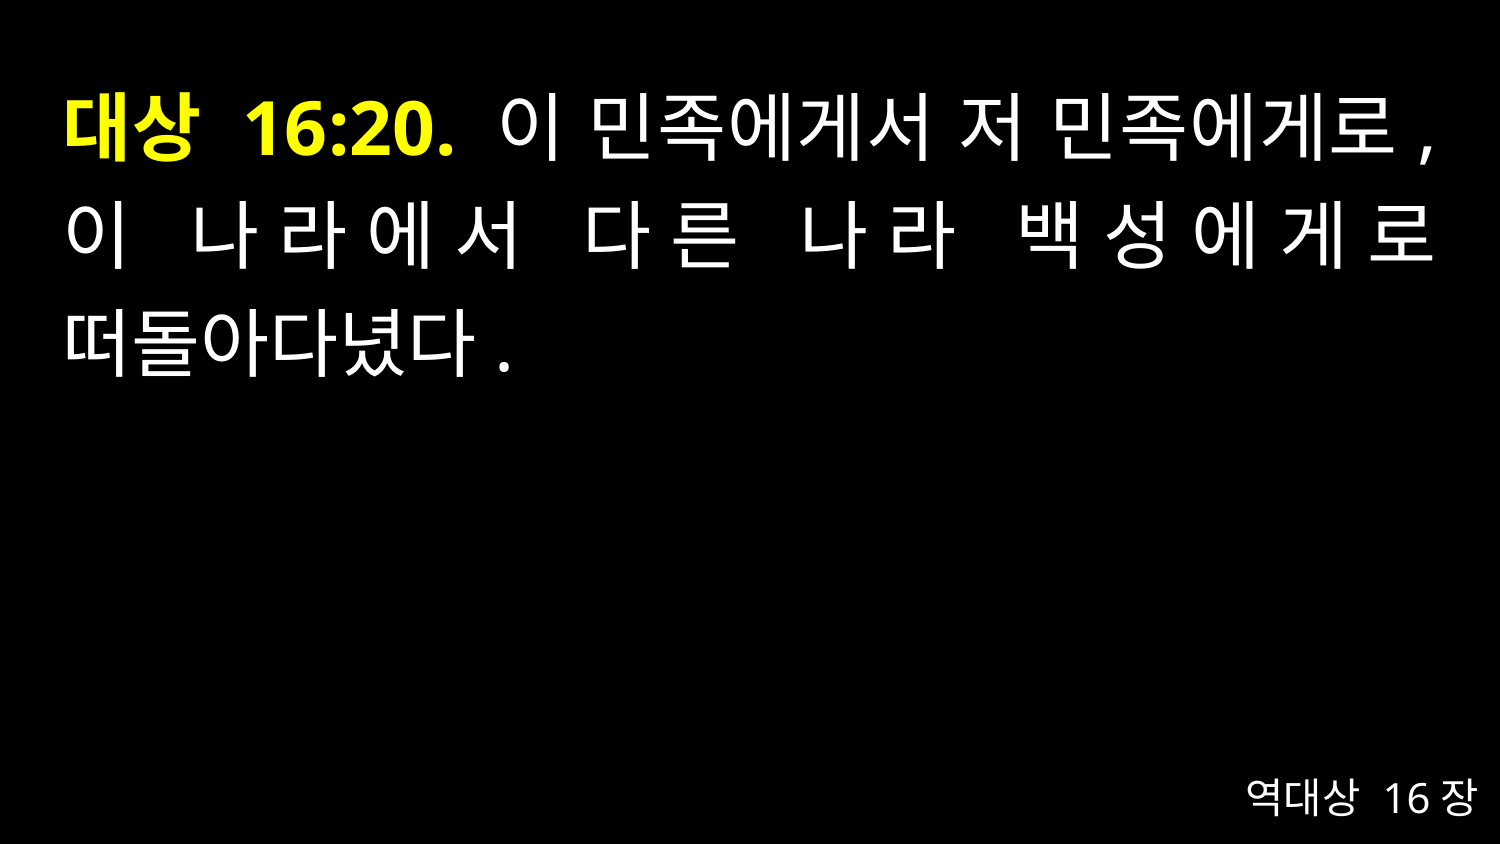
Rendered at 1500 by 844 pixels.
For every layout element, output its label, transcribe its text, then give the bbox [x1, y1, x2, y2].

title 대상 16:20. 이 민족에게서 저 민족에게로, 이 나라에서 다른 나라 백성에게로 떠돌아다녔다. [0, 0, 1500, 844]
subtitle 역대상 16장 [916, 770, 1500, 844]
